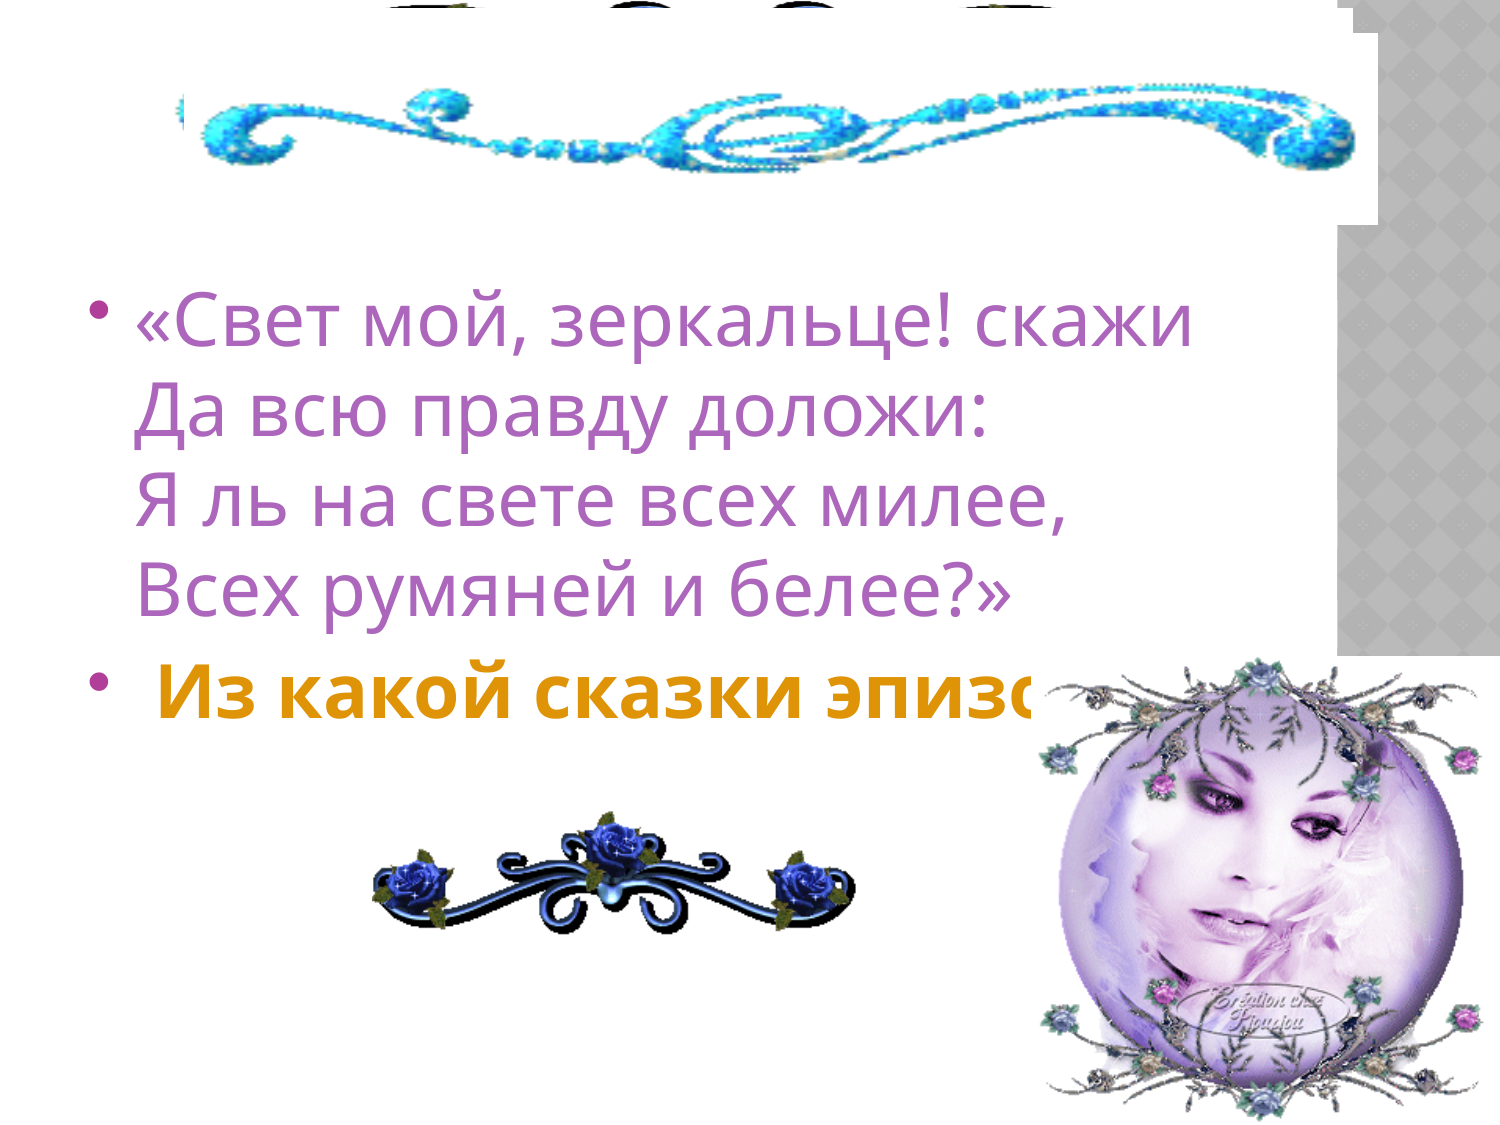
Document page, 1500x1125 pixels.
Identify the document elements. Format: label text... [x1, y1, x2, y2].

list «Свет мой, зеркальце! скажи Да всю правду доложи: Я ль на свете всех милее, Всех румяней и белее?» Из какой сказки эпизод? [75, 264, 1263, 1059]
picture [371, 810, 859, 937]
picture [1030, 655, 1500, 1125]
picture [158, 8, 1378, 225]
picture [335, 0, 1105, 7]
